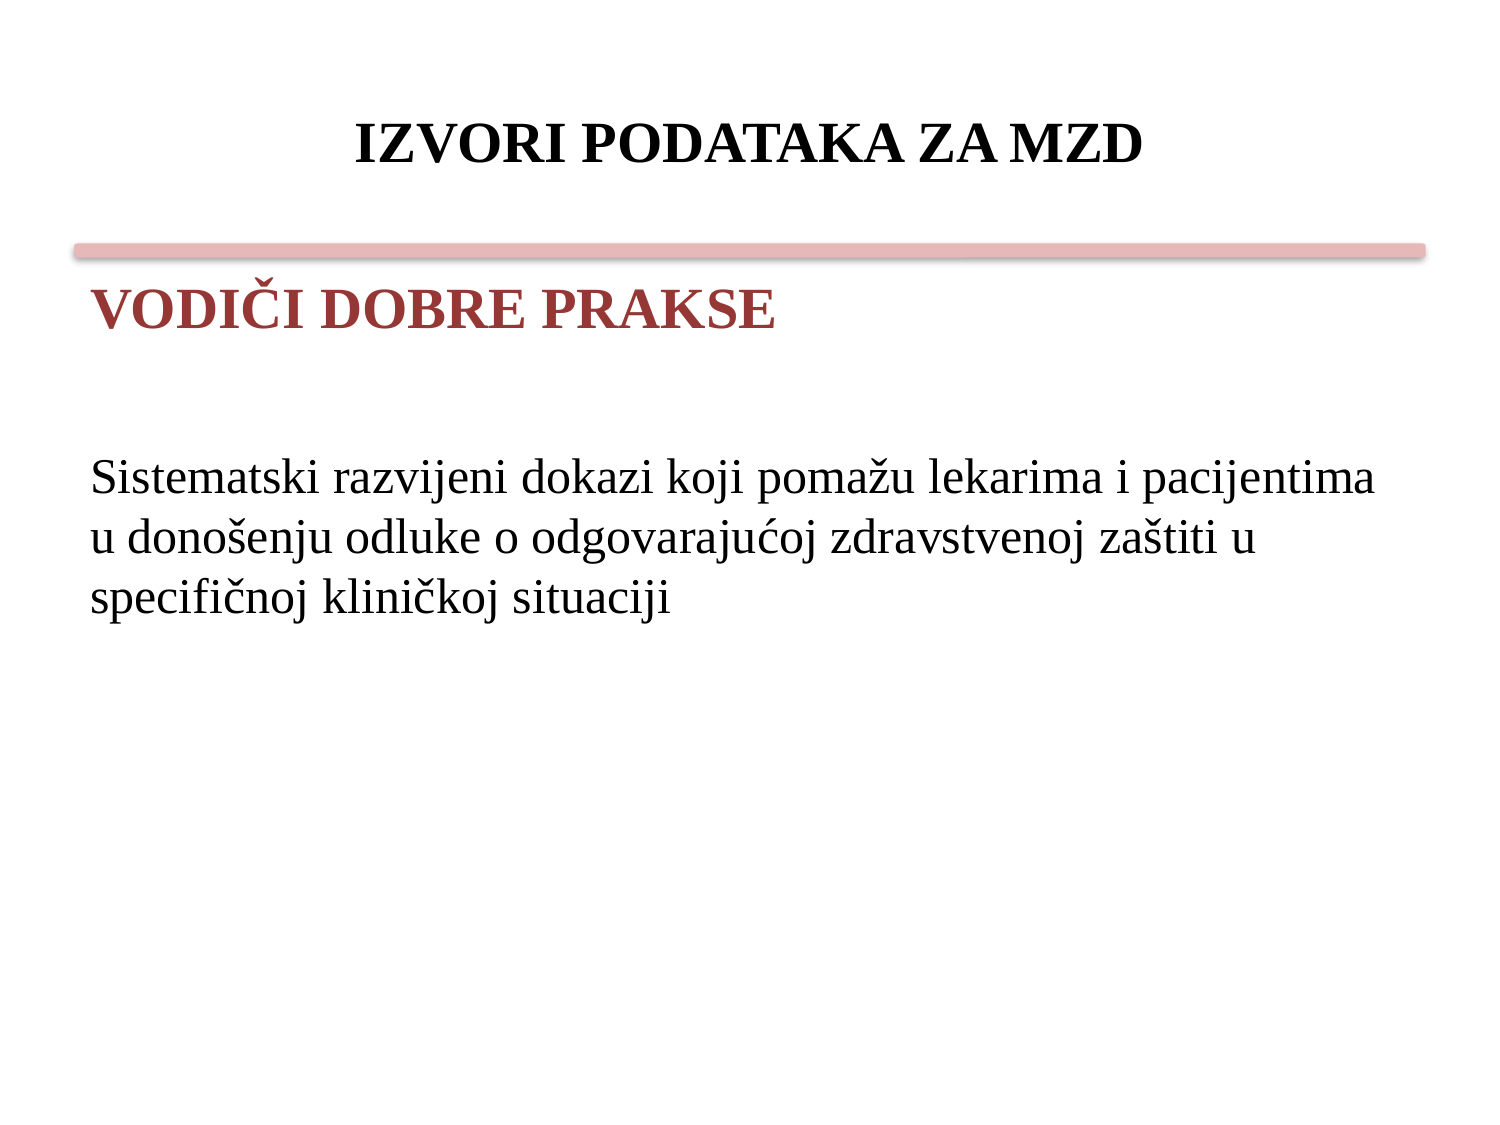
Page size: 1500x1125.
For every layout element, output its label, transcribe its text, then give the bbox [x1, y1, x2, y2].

list VODIČI DOBRE PRAKSE Sistematski razvijeni dokazi koji pomažu lekarima i pacijentima u donošenju odluke o odgovarajućoj zdravstvenoj zaštiti u specifičnoj kliničkoj situaciji [75, 262, 1425, 1005]
title IZVORI PODATAKA ZA MZD [75, 45, 1425, 233]
text_box [74, 243, 1426, 258]
